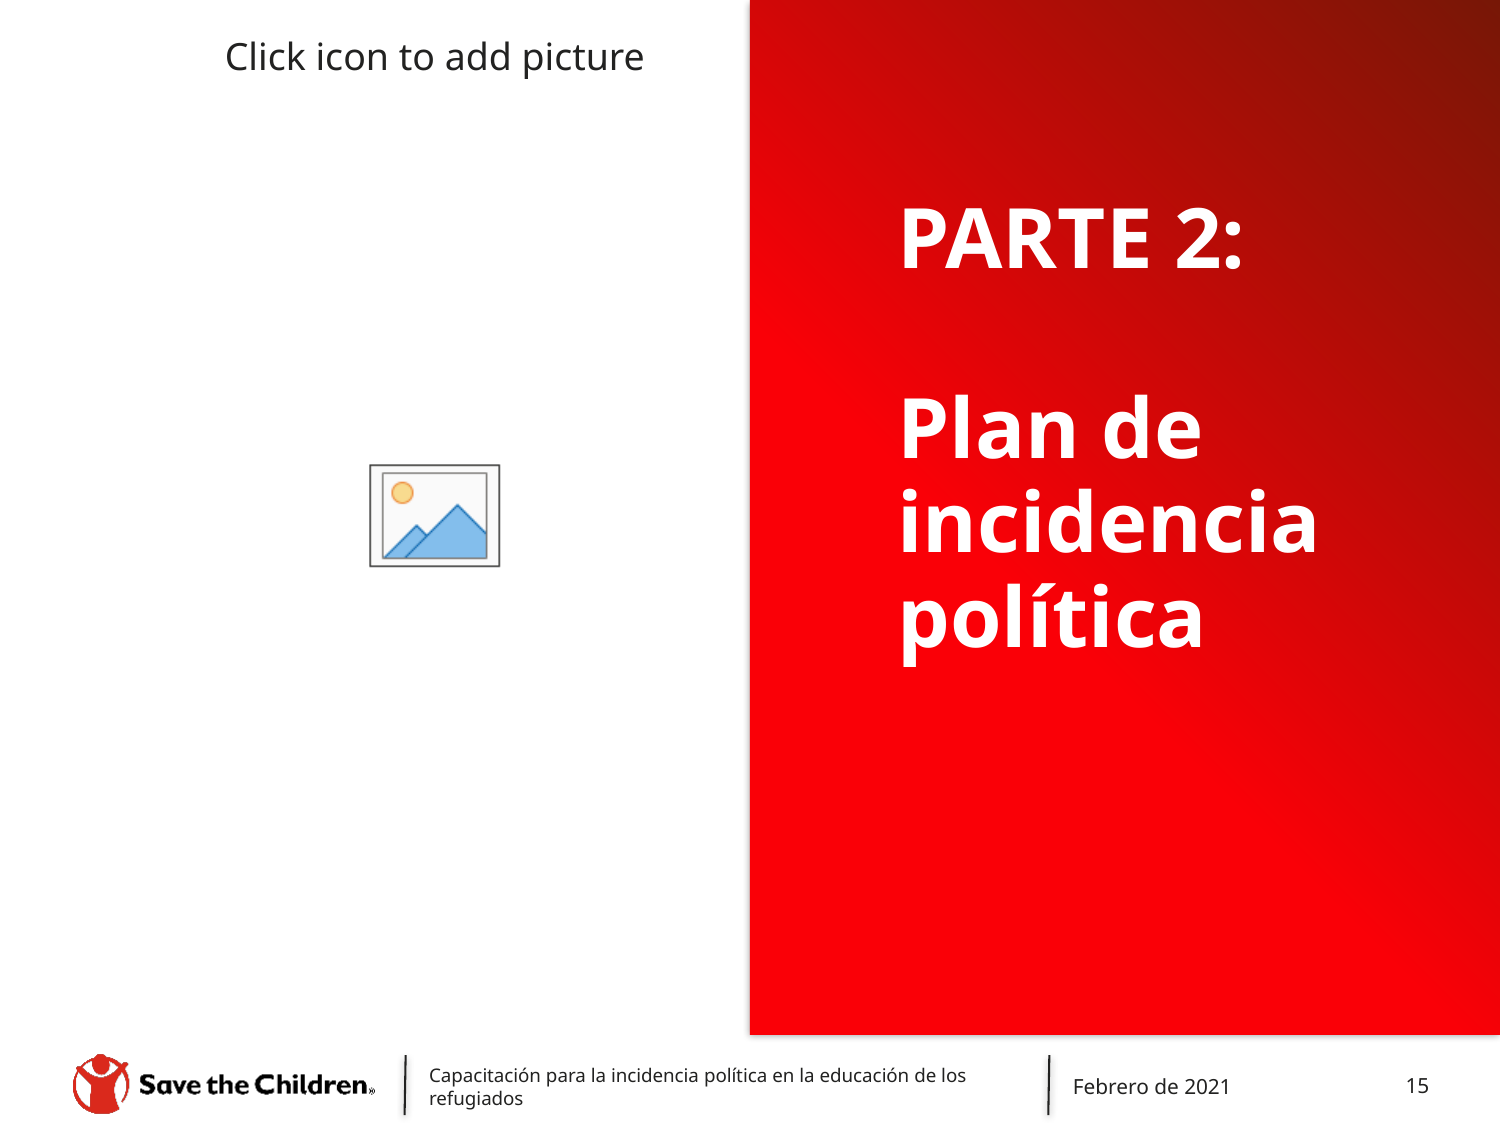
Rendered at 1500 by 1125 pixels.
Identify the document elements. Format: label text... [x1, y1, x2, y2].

title PARTE 2: Plan de incidencia política [897, 192, 1430, 835]
footer Capacitación para la incidencia política en la educación de los refugiados [414, 1056, 1042, 1117]
slide_number 15 [1317, 1056, 1445, 1117]
picture [62, 1043, 386, 1125]
slide_number Febrero de 2021 [1057, 1056, 1317, 1117]
picture [24, 25, 846, 1008]
